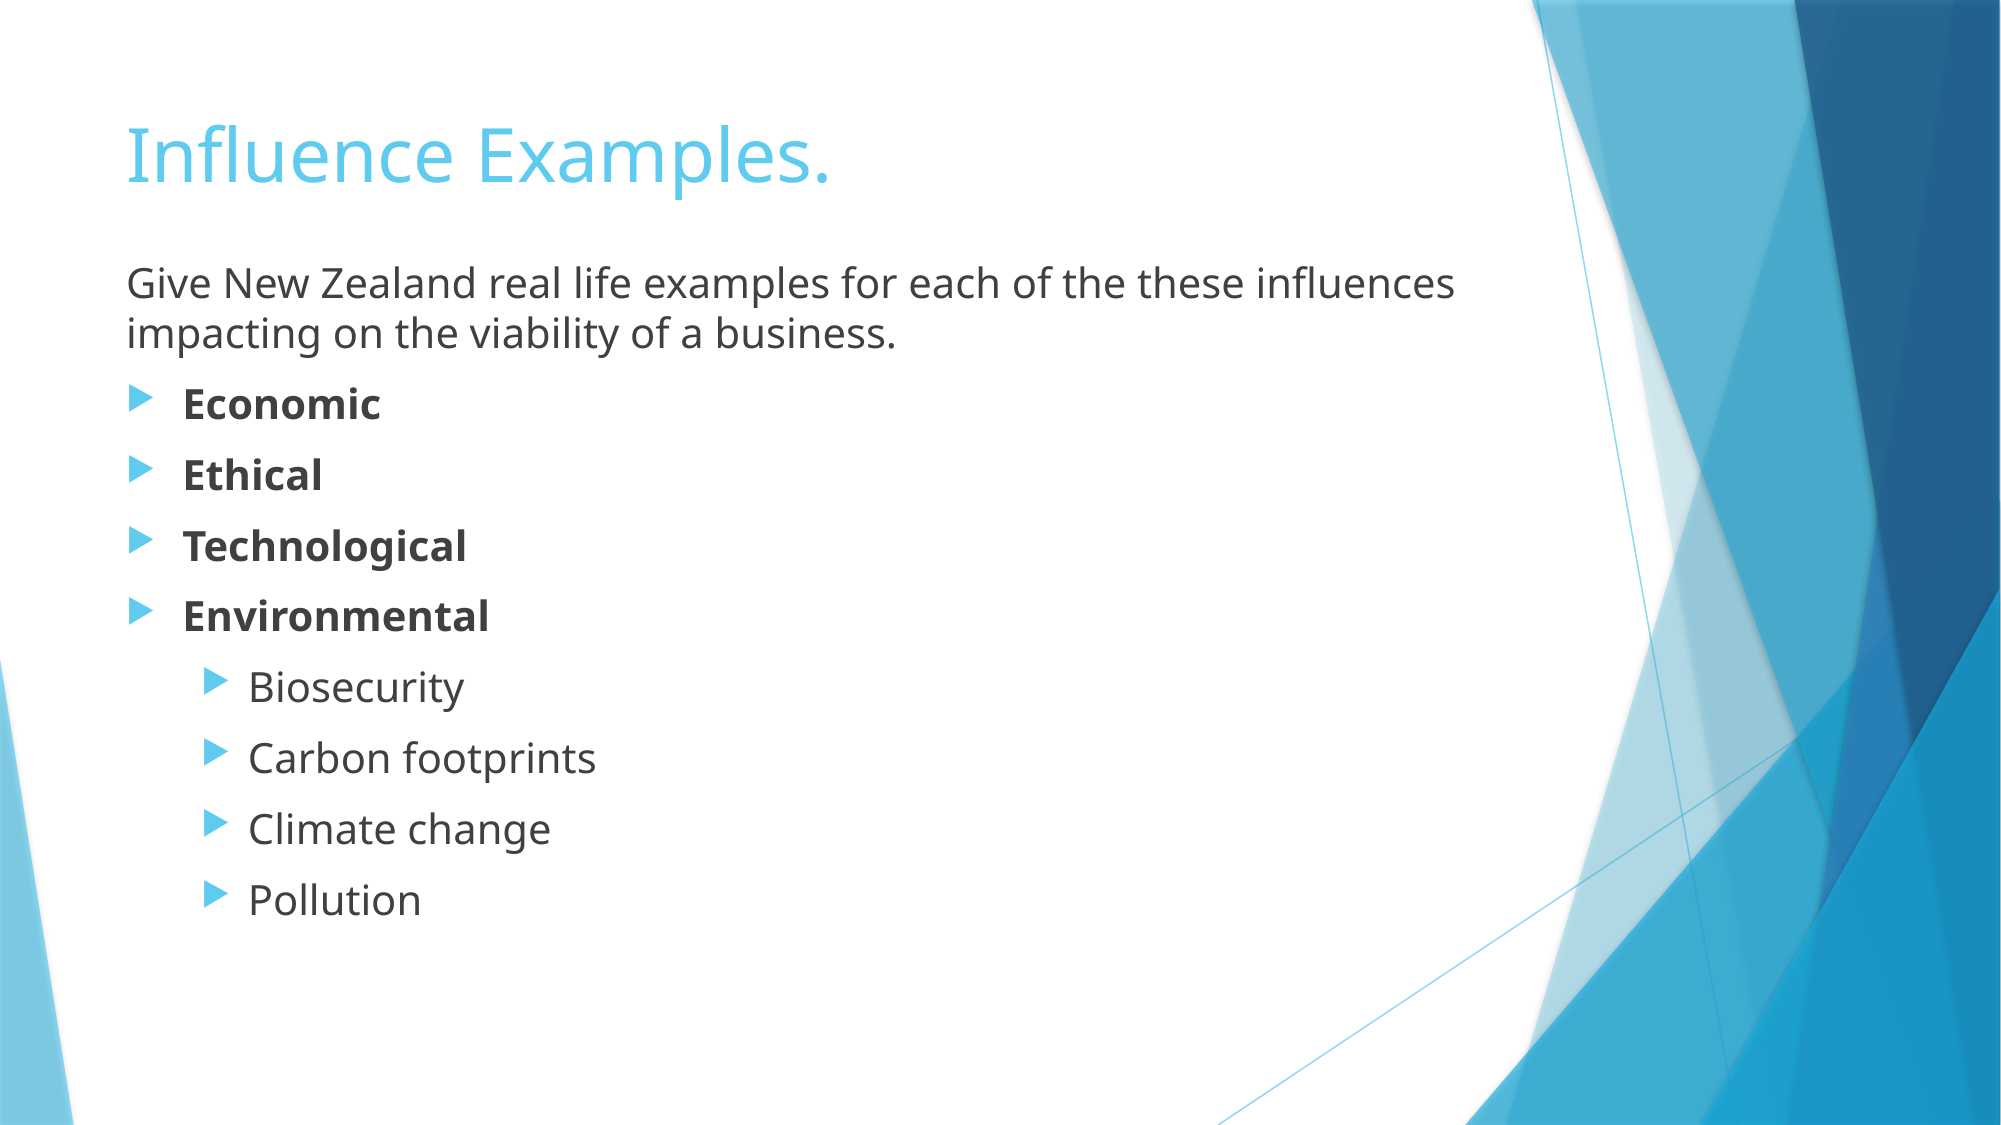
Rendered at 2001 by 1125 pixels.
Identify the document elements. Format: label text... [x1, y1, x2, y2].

list Give New Zealand real life examples for each of the these influences impacting on the viability of a business. Economic Ethical Technological Environmental Biosecurity Carbon footprints Climate change Pollution [111, 249, 1522, 991]
title Influence Examples. [111, 99, 1522, 249]
